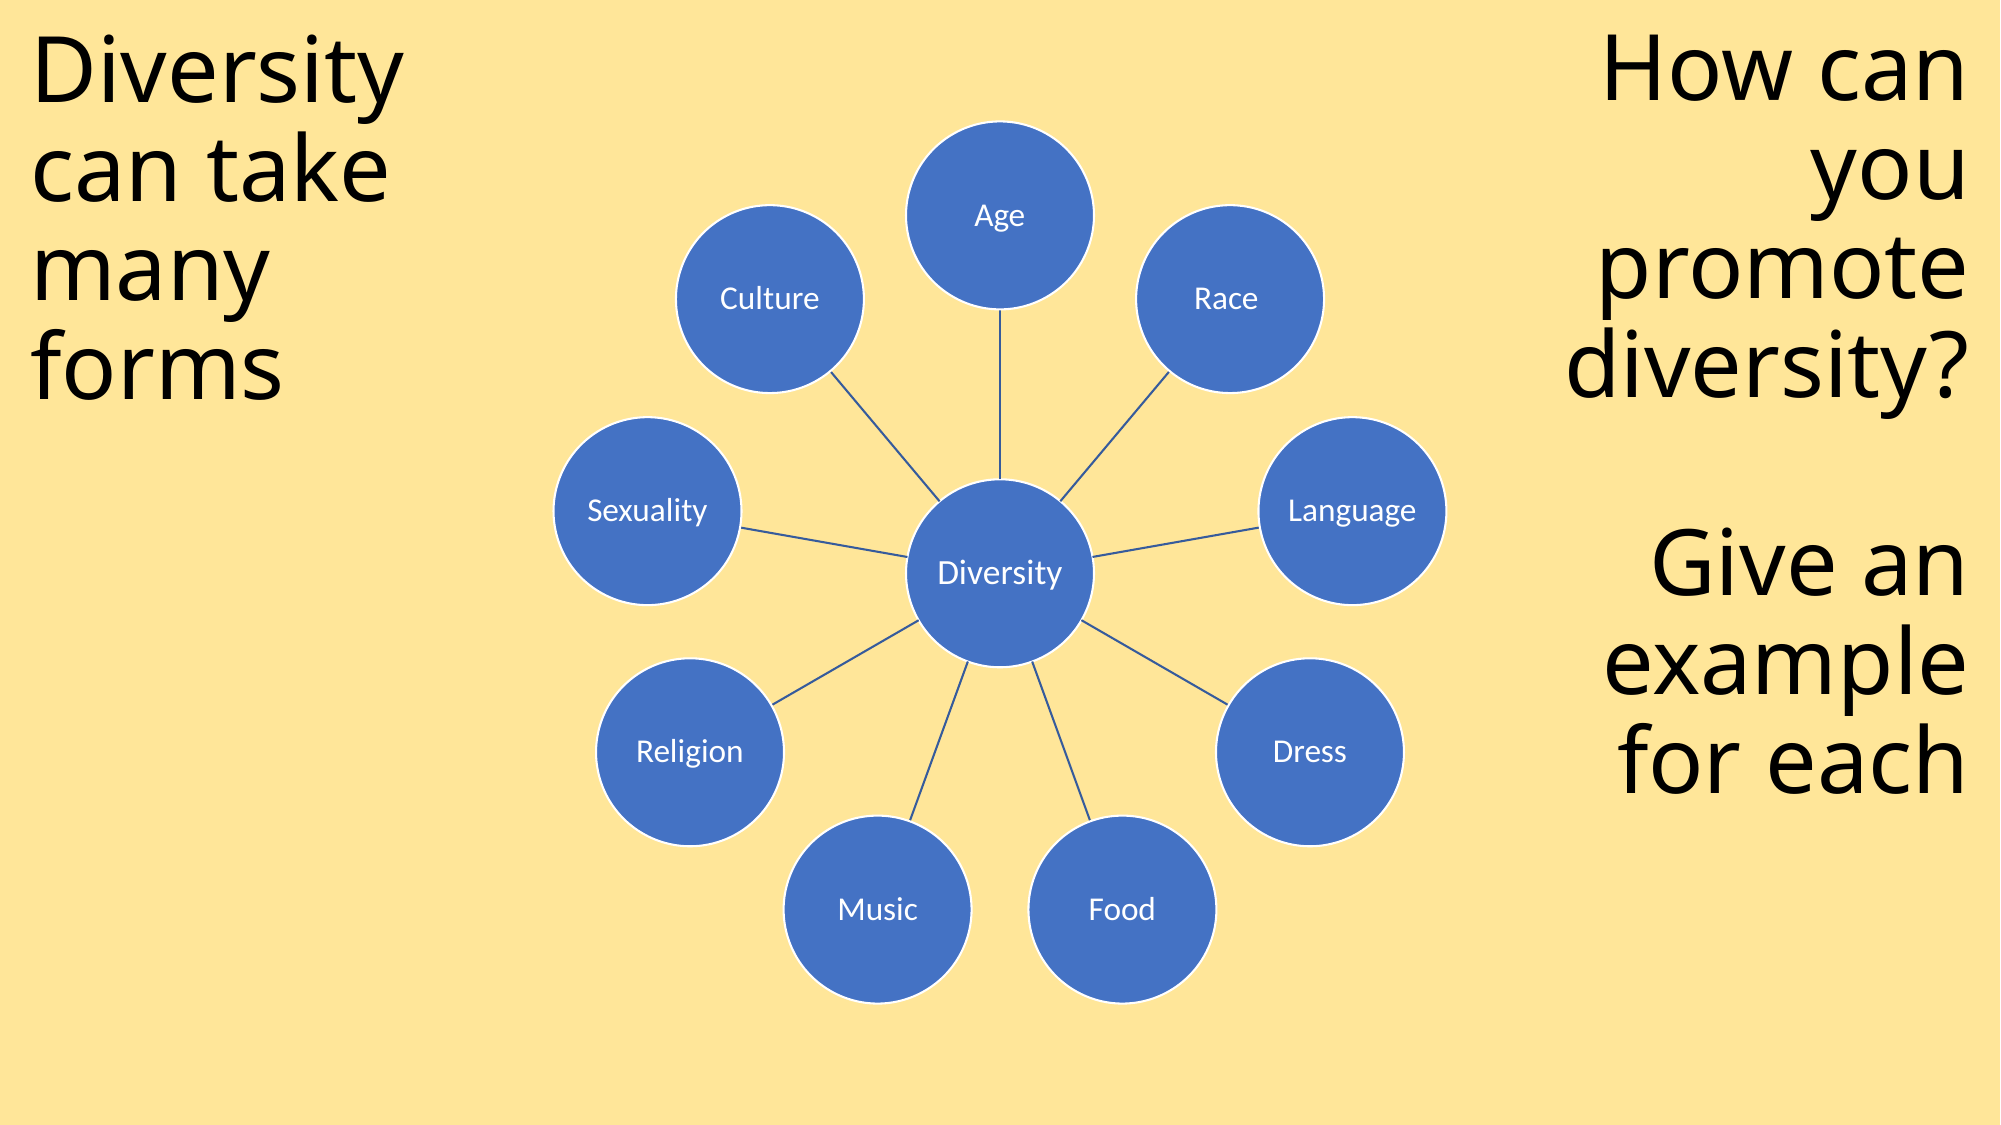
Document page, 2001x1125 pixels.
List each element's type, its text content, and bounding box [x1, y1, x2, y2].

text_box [333, 117, 1667, 1007]
title Diversity can take many forms [15, 9, 532, 434]
text_box How can you promote diversity? Give an example for each [1468, 9, 1985, 825]
